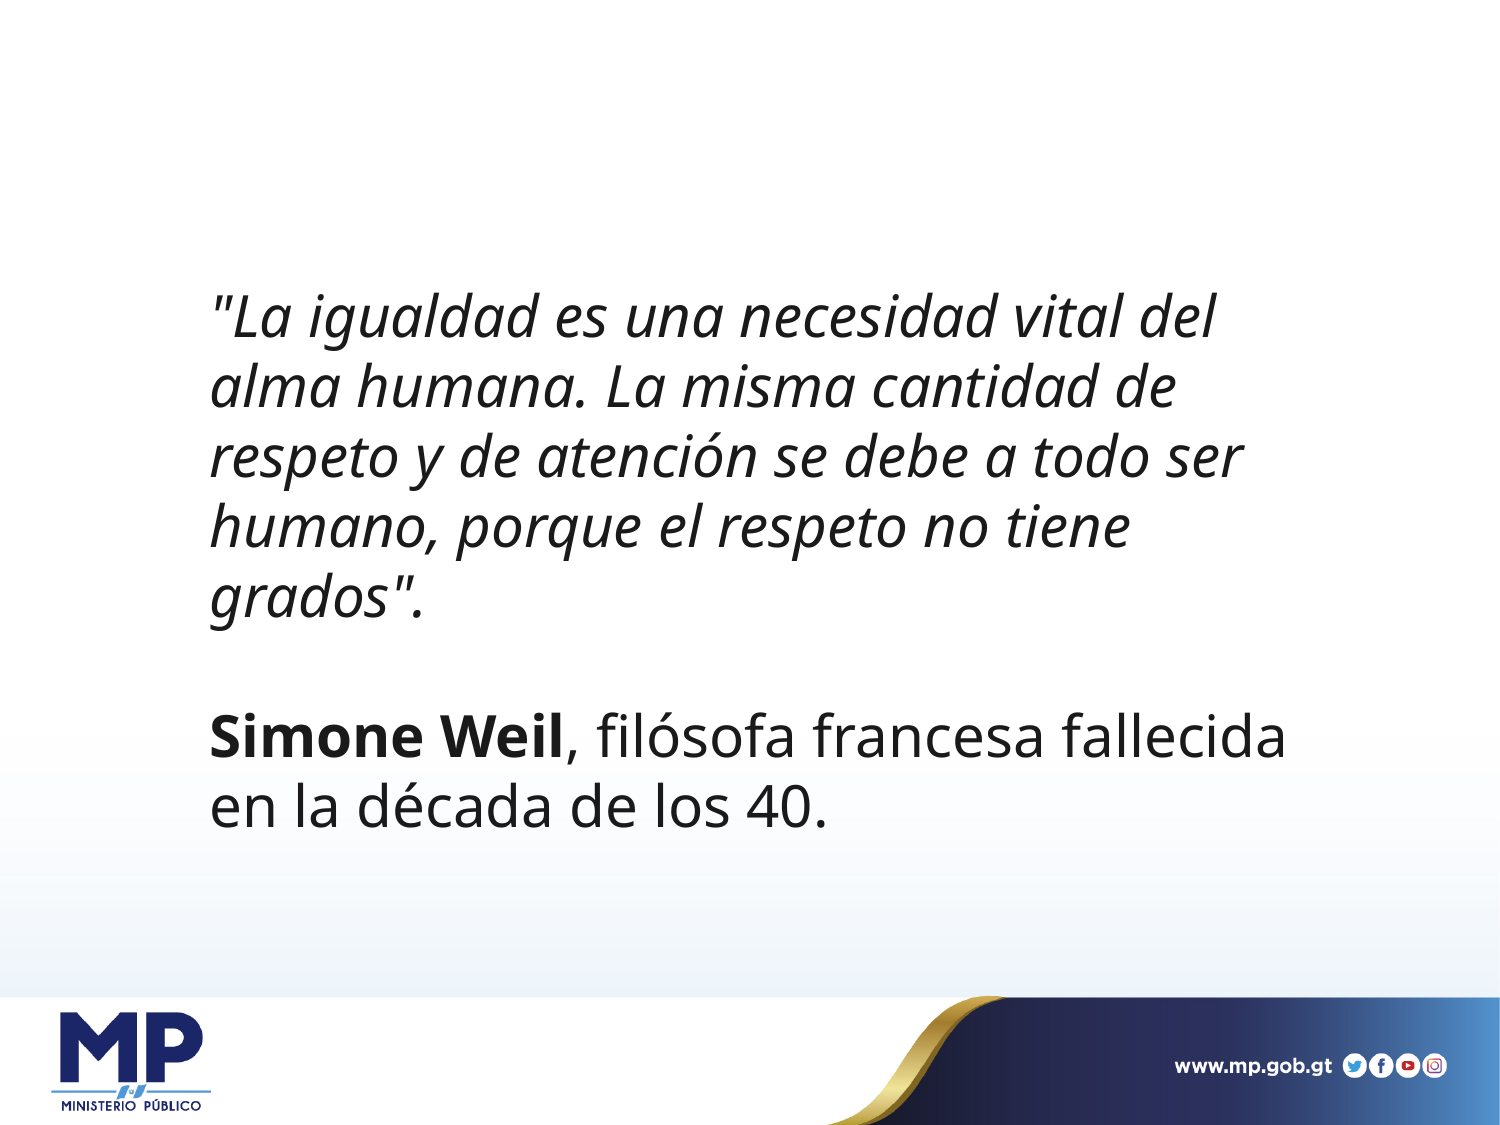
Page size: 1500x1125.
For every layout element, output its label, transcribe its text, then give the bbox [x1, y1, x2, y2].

picture [0, 0, 1500, 1125]
text_box "La igualdad es una necesidad vital del alma humana. La misma cantidad de respeto y de atención se debe a todo ser humano, porque el respeto no tiene grados". Simone Weil, filósofa francesa fallecida en la década de los 40. [194, 272, 1376, 847]
